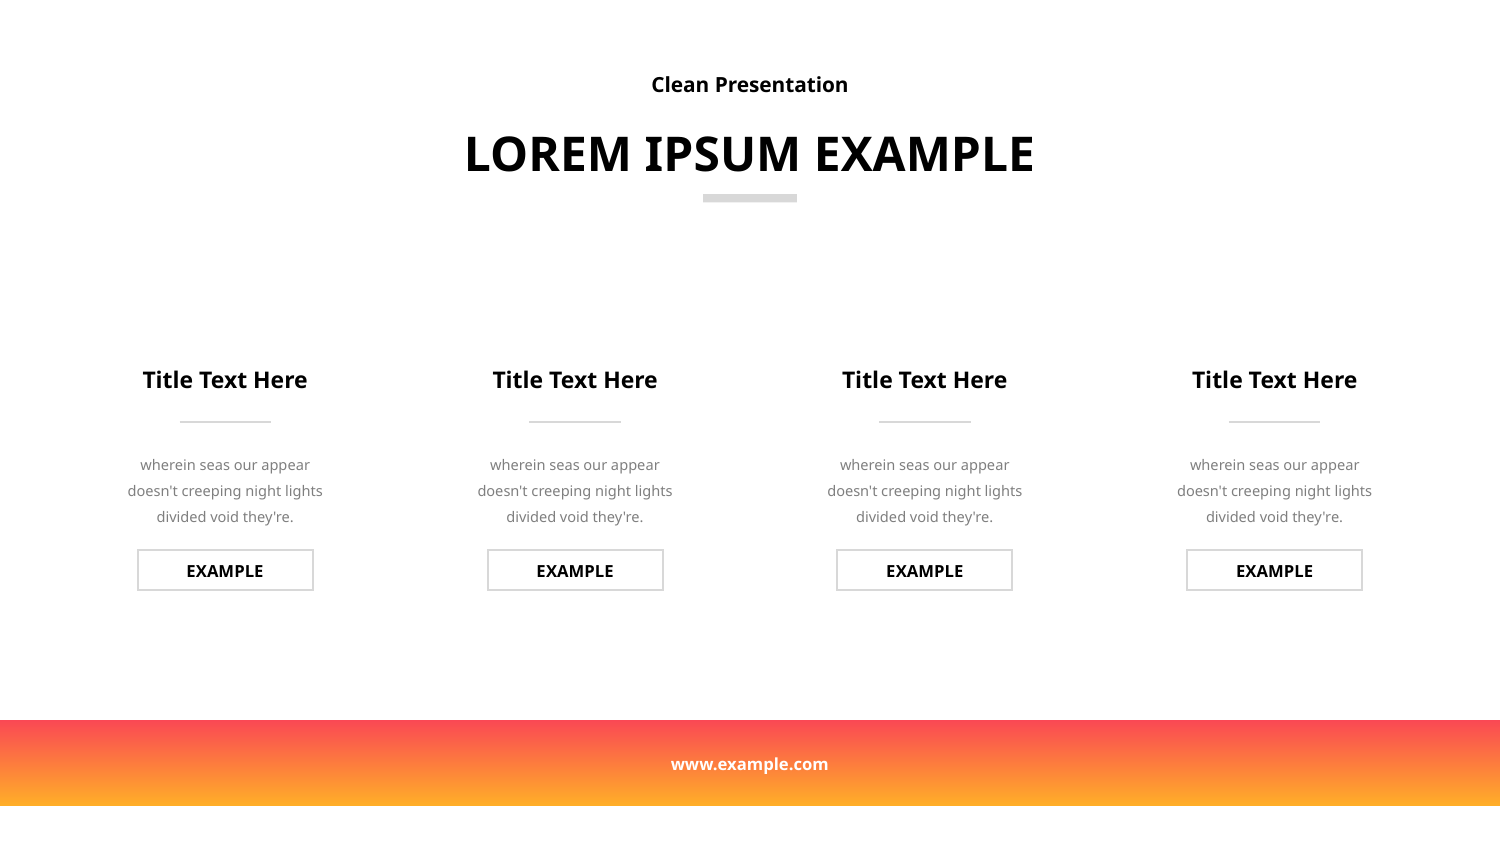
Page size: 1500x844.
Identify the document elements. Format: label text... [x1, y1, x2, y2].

text_box [703, 194, 797, 203]
text_box Clean Presentation [494, 65, 1006, 102]
text_box www.example.com [552, 747, 948, 779]
text_box [0, 720, 1500, 806]
text_box LOREM IPSUM EXAMPLE [420, 112, 1080, 176]
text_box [109, 360, 1391, 591]
